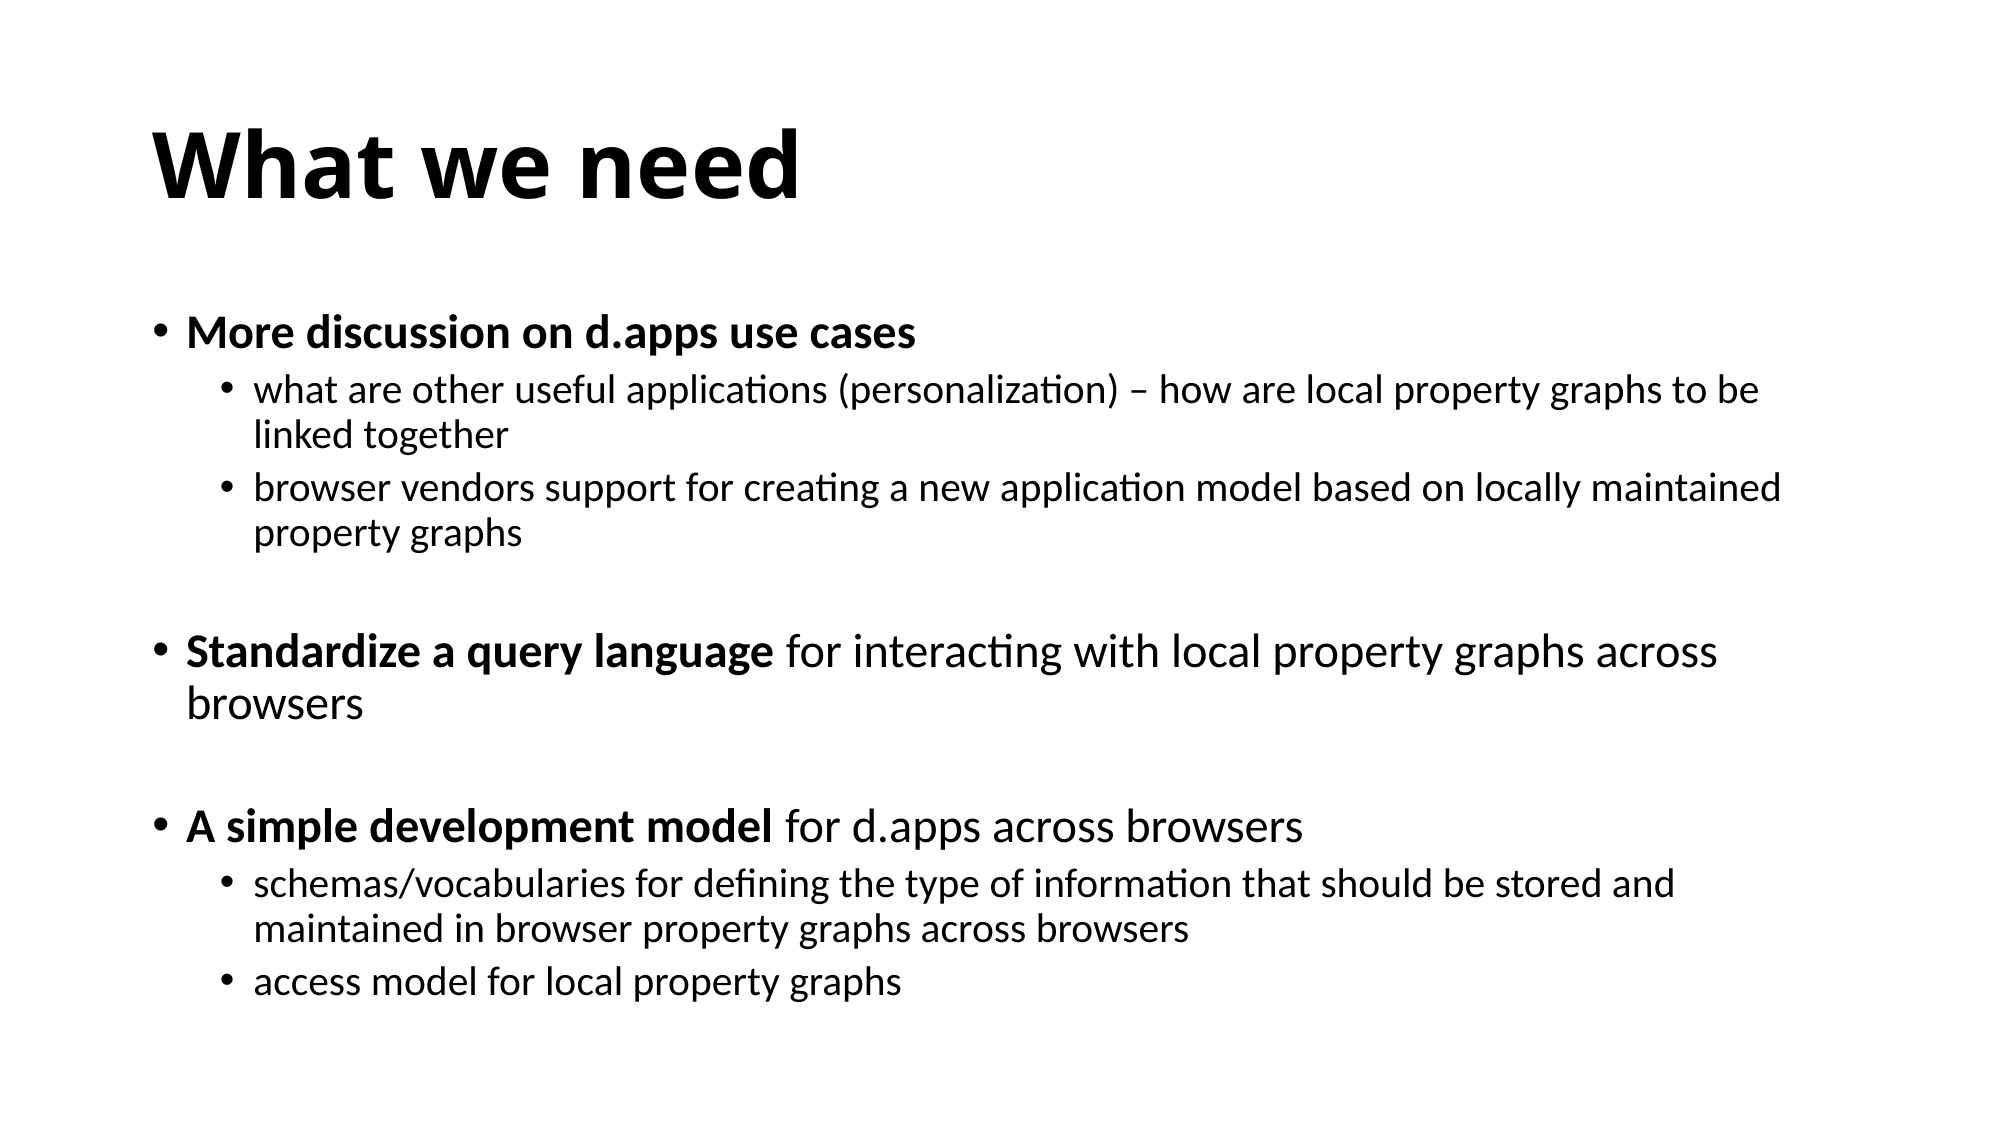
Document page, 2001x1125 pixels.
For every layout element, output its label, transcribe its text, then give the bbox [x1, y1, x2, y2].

title What we need [137, 59, 1863, 278]
list More discussion on d.apps use cases what are other useful applications (personalization) – how are local property graphs to be linked together browser vendors support for creating a new application model based on locally maintained property graphs Standardize a query language for interacting with local property graphs across browsers A simple development model for d.apps across browsers schemas/vocabularies for defining the type of information that should be stored and maintained in browser property graphs across browsers access model for local property graphs [137, 299, 1863, 1014]
